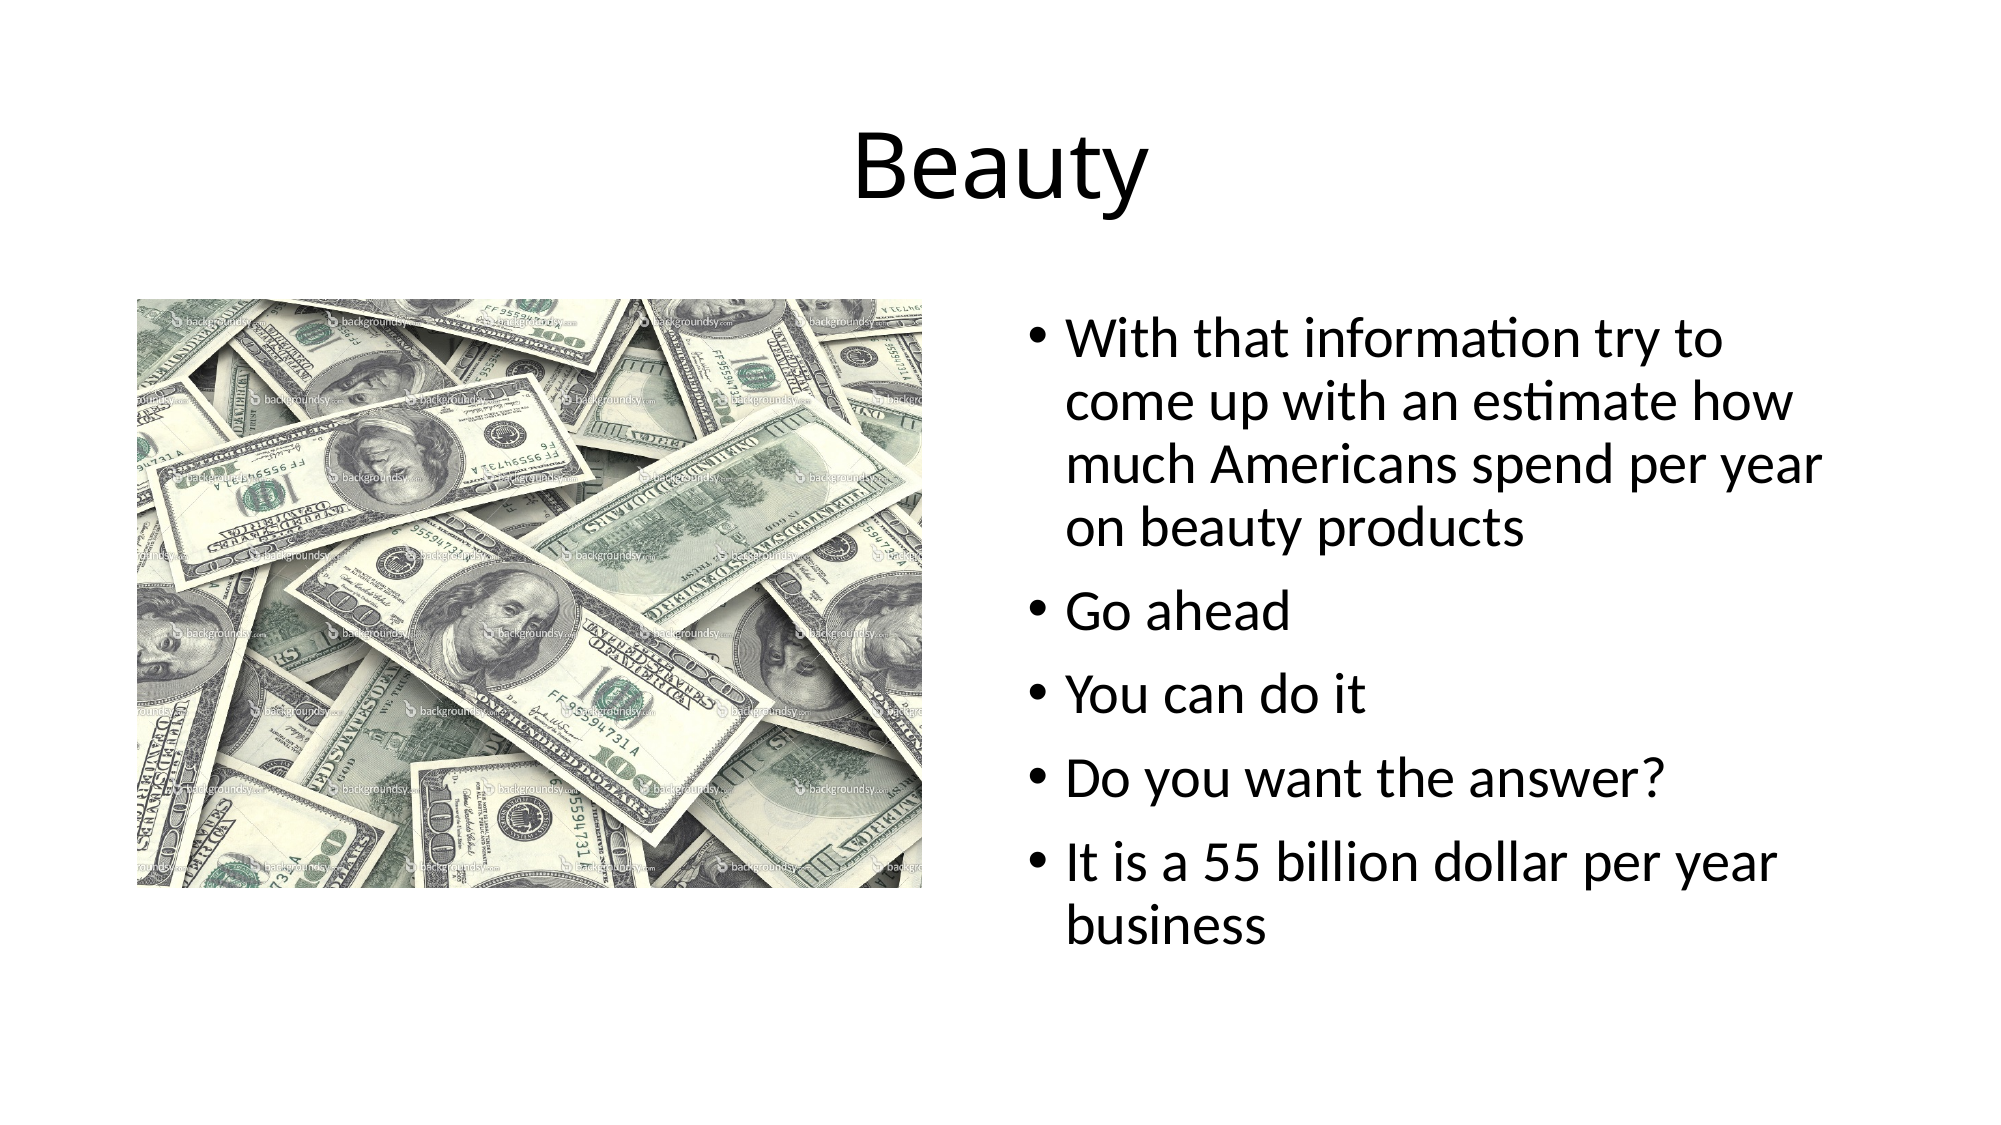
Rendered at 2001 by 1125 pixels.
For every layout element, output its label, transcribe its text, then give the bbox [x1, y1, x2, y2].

picture [137, 299, 922, 888]
list With that information try to come up with an estimate how much Americans spend per year on beauty products Go ahead You can do it Do you want the answer? It is a 55 billion dollar per year business [1012, 299, 1863, 1014]
title Beauty [137, 59, 1863, 278]
